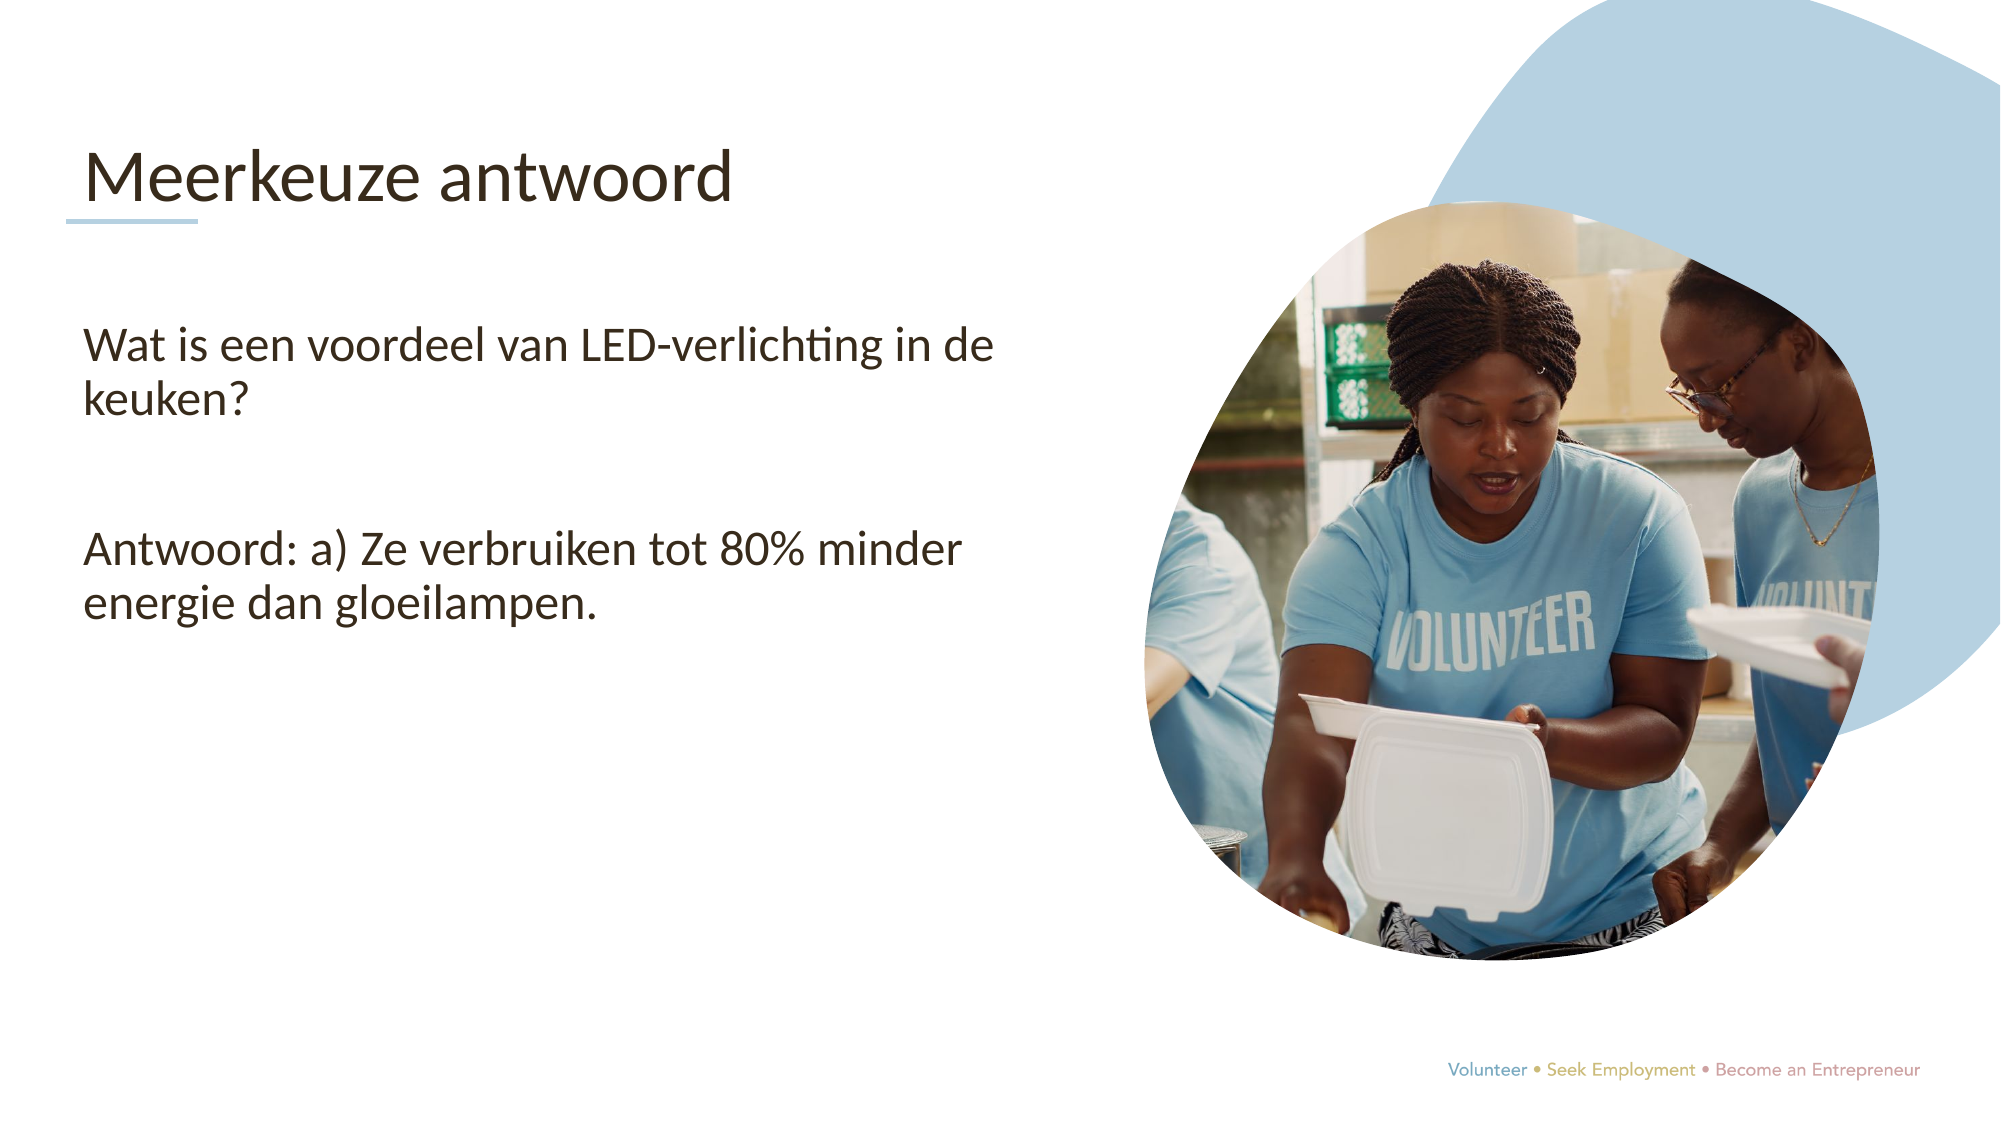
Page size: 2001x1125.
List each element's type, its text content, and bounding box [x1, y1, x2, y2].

picture [1144, 200, 1880, 961]
text_box Wat is een voordeel van LED-verlichting in de keuken? Antwoord: a) Ze verbruiken tot 80% minder energie dan gloeilampen. [68, 311, 1035, 1071]
picture [1418, 1046, 1971, 1103]
text_box Meerkeuze antwoord [68, 129, 903, 356]
